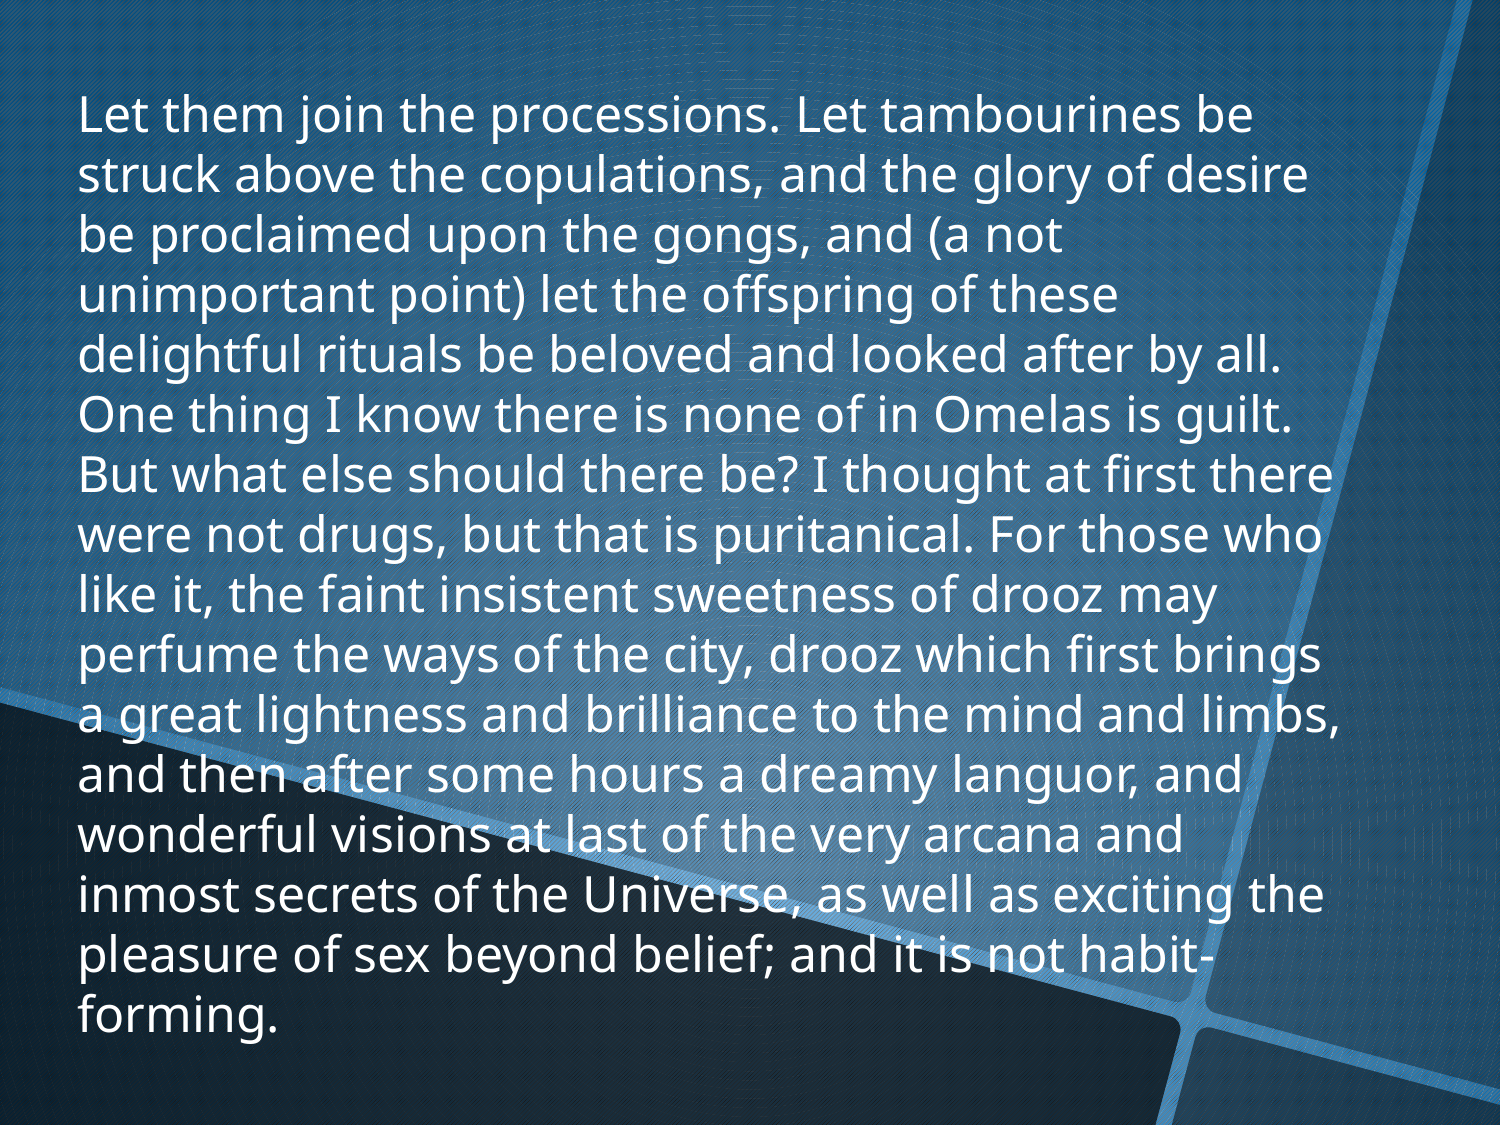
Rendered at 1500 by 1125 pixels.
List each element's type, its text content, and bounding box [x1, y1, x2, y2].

text_box Let them join the processions. Let tambourines be struck above the copulations, and the glory of desire be proclaimed upon the gongs, and (a not unimportant point) let the offspring of these delightful rituals be beloved and looked after by all. One thing I know there is none of in Omelas is guilt. But what else should there be? I thought at first there were not drugs, but that is puritanical. For those who like it, the faint insistent sweetness of drooz may perfume the ways of the city, drooz which first brings a great lightness and brilliance to the mind and limbs, and then after some hours a dreamy languor, and wonderful visions at last of the very arcana and inmost secrets of the Universe, as well as exciting the pleasure of sex beyond belief; and it is not habit-forming. [62, 74, 1363, 1050]
